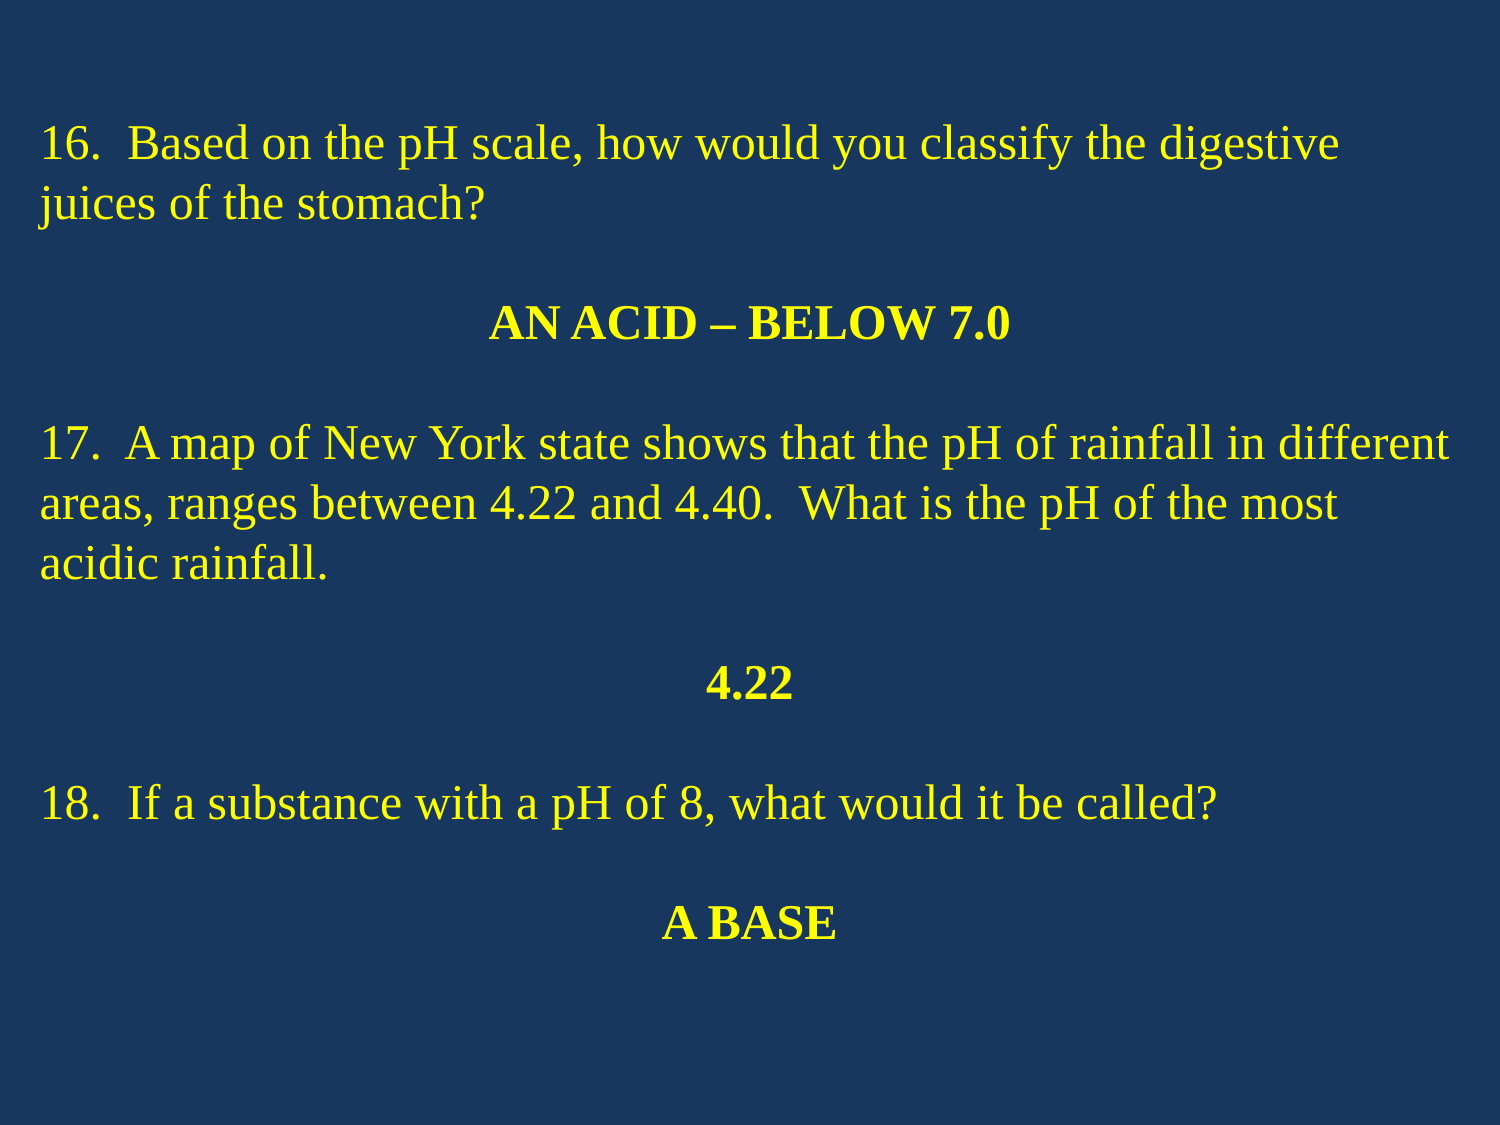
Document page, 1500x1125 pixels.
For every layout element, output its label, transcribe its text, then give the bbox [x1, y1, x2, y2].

text_box 16. Based on the pH scale, how would you classify the digestive juices of the stomach? AN ACID – BELOW 7.0 17. A map of New York state shows that the pH of rainfall in different areas, ranges between 4.22 and 4.40. What is the pH of the most acidic rainfall. 4.22 18. If a substance with a pH of 8, what would it be called? A BASE [24, 102, 1475, 958]
